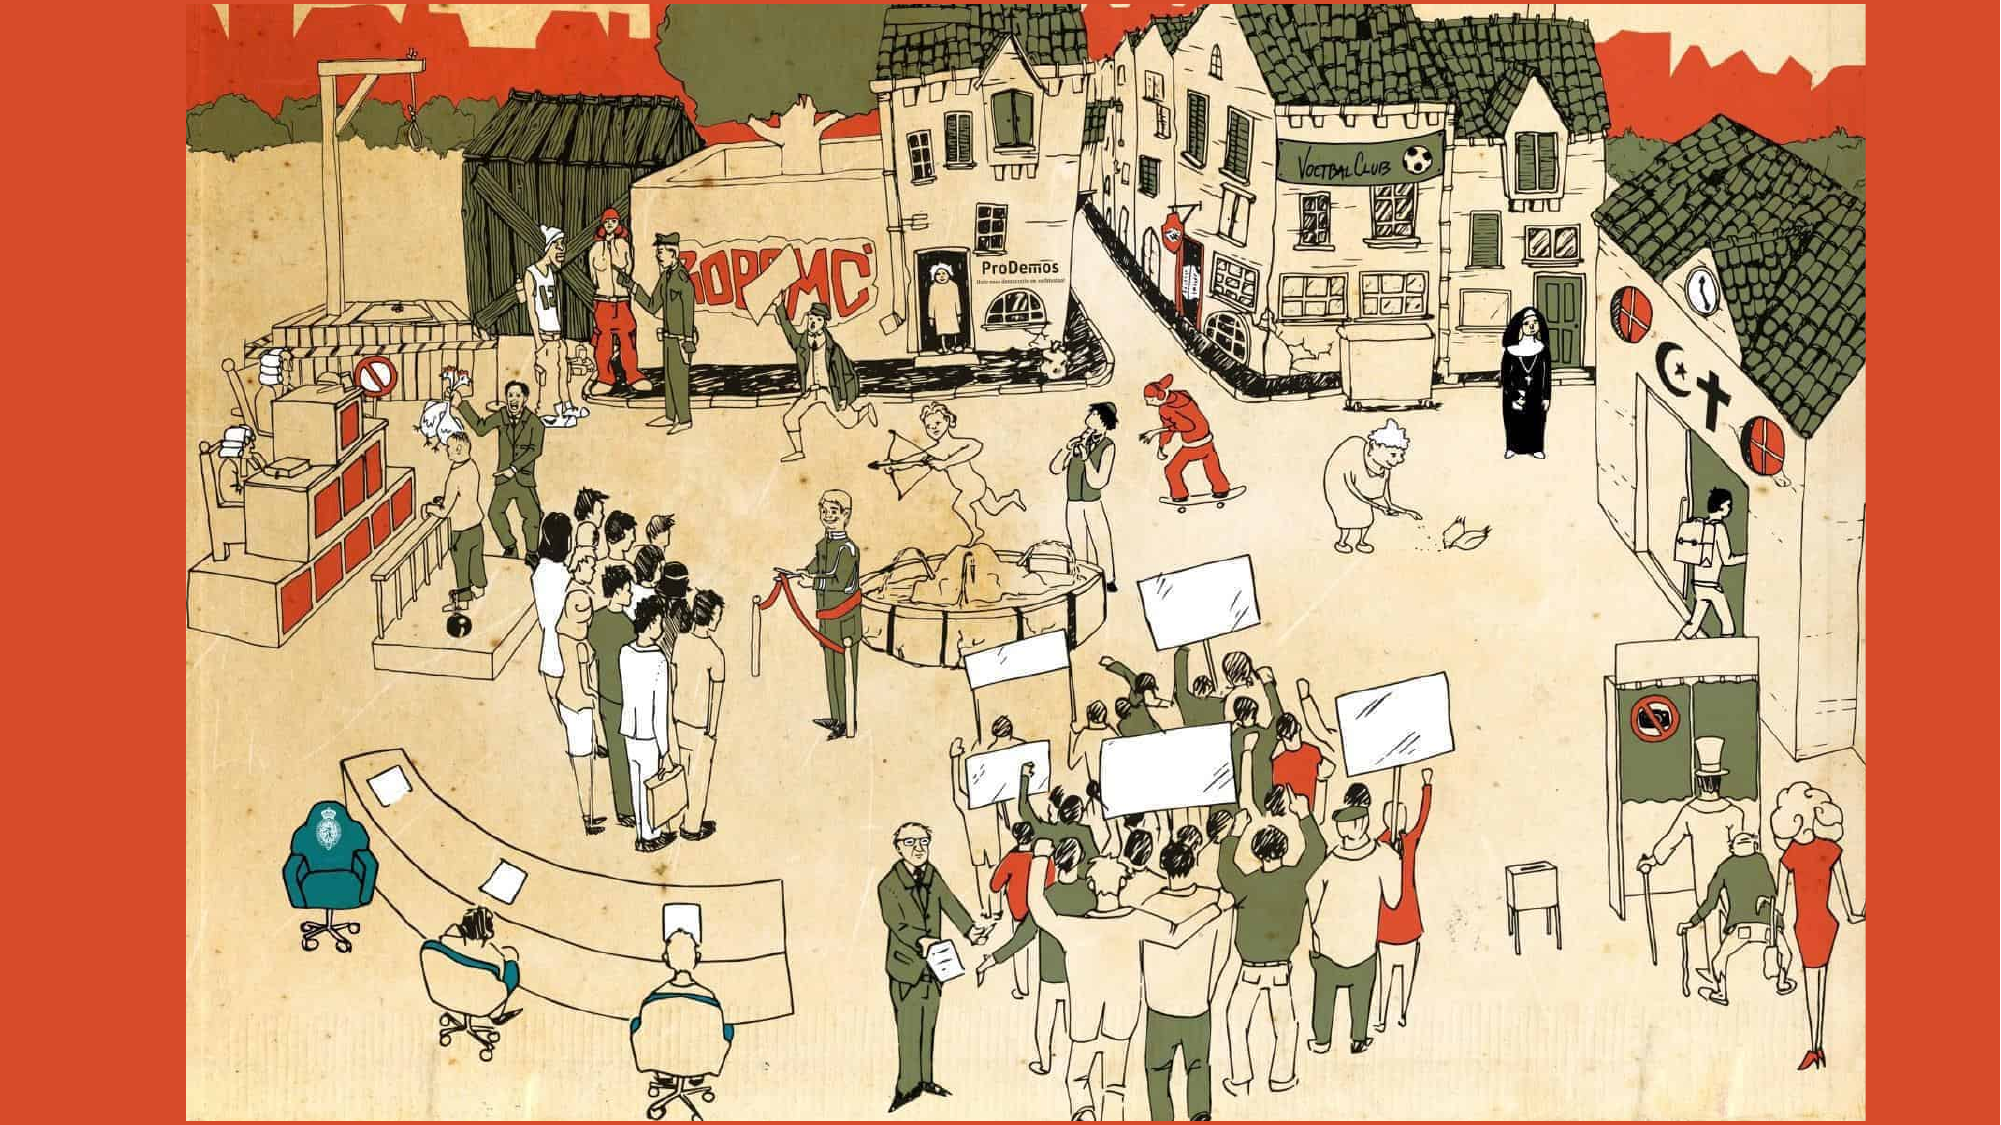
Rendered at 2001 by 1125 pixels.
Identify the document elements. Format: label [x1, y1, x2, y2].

picture [0, 0, 2000, 1125]
text_box [0, 0, 1966, 1091]
